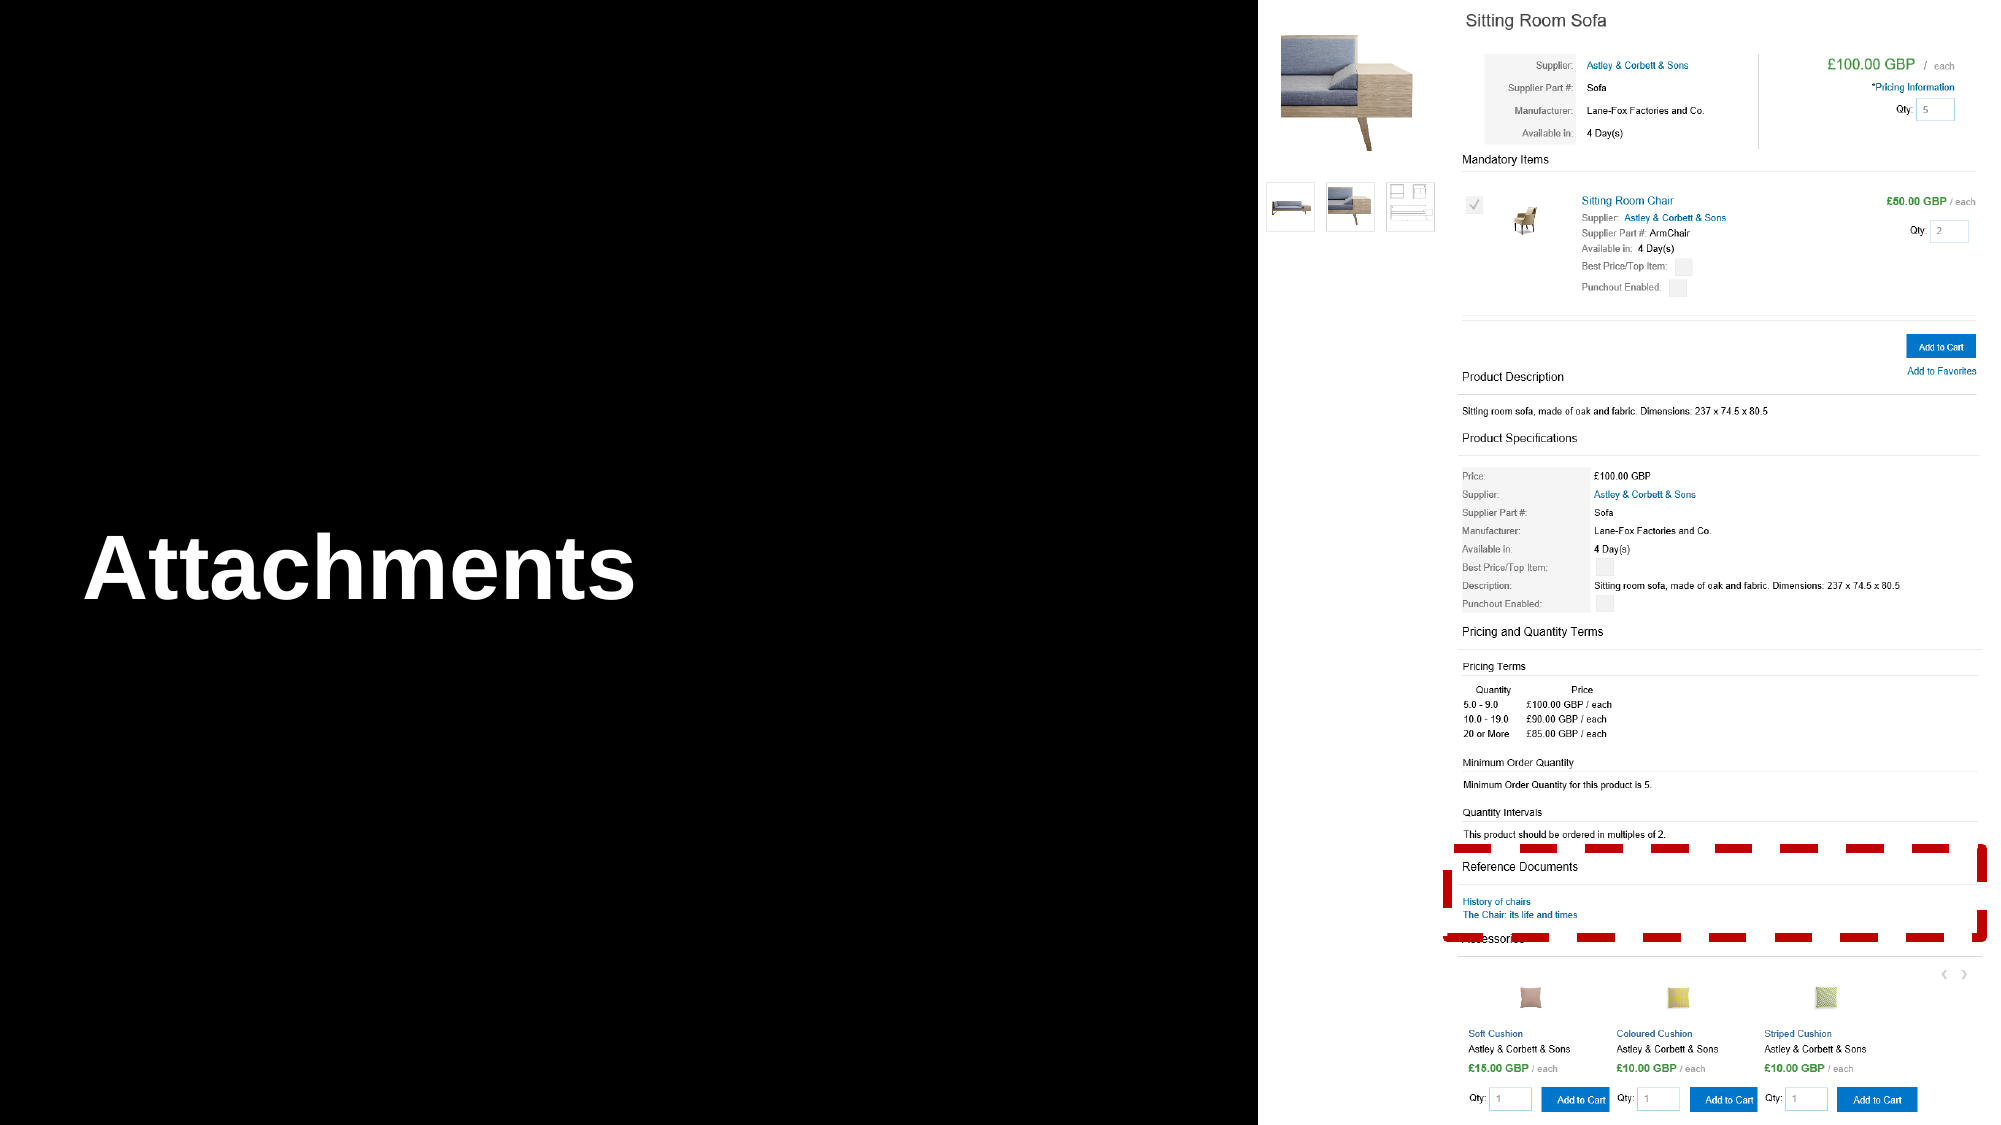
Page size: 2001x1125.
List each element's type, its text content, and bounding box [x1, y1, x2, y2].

picture [1257, 0, 2001, 1125]
title Attachments [82, 506, 1217, 619]
